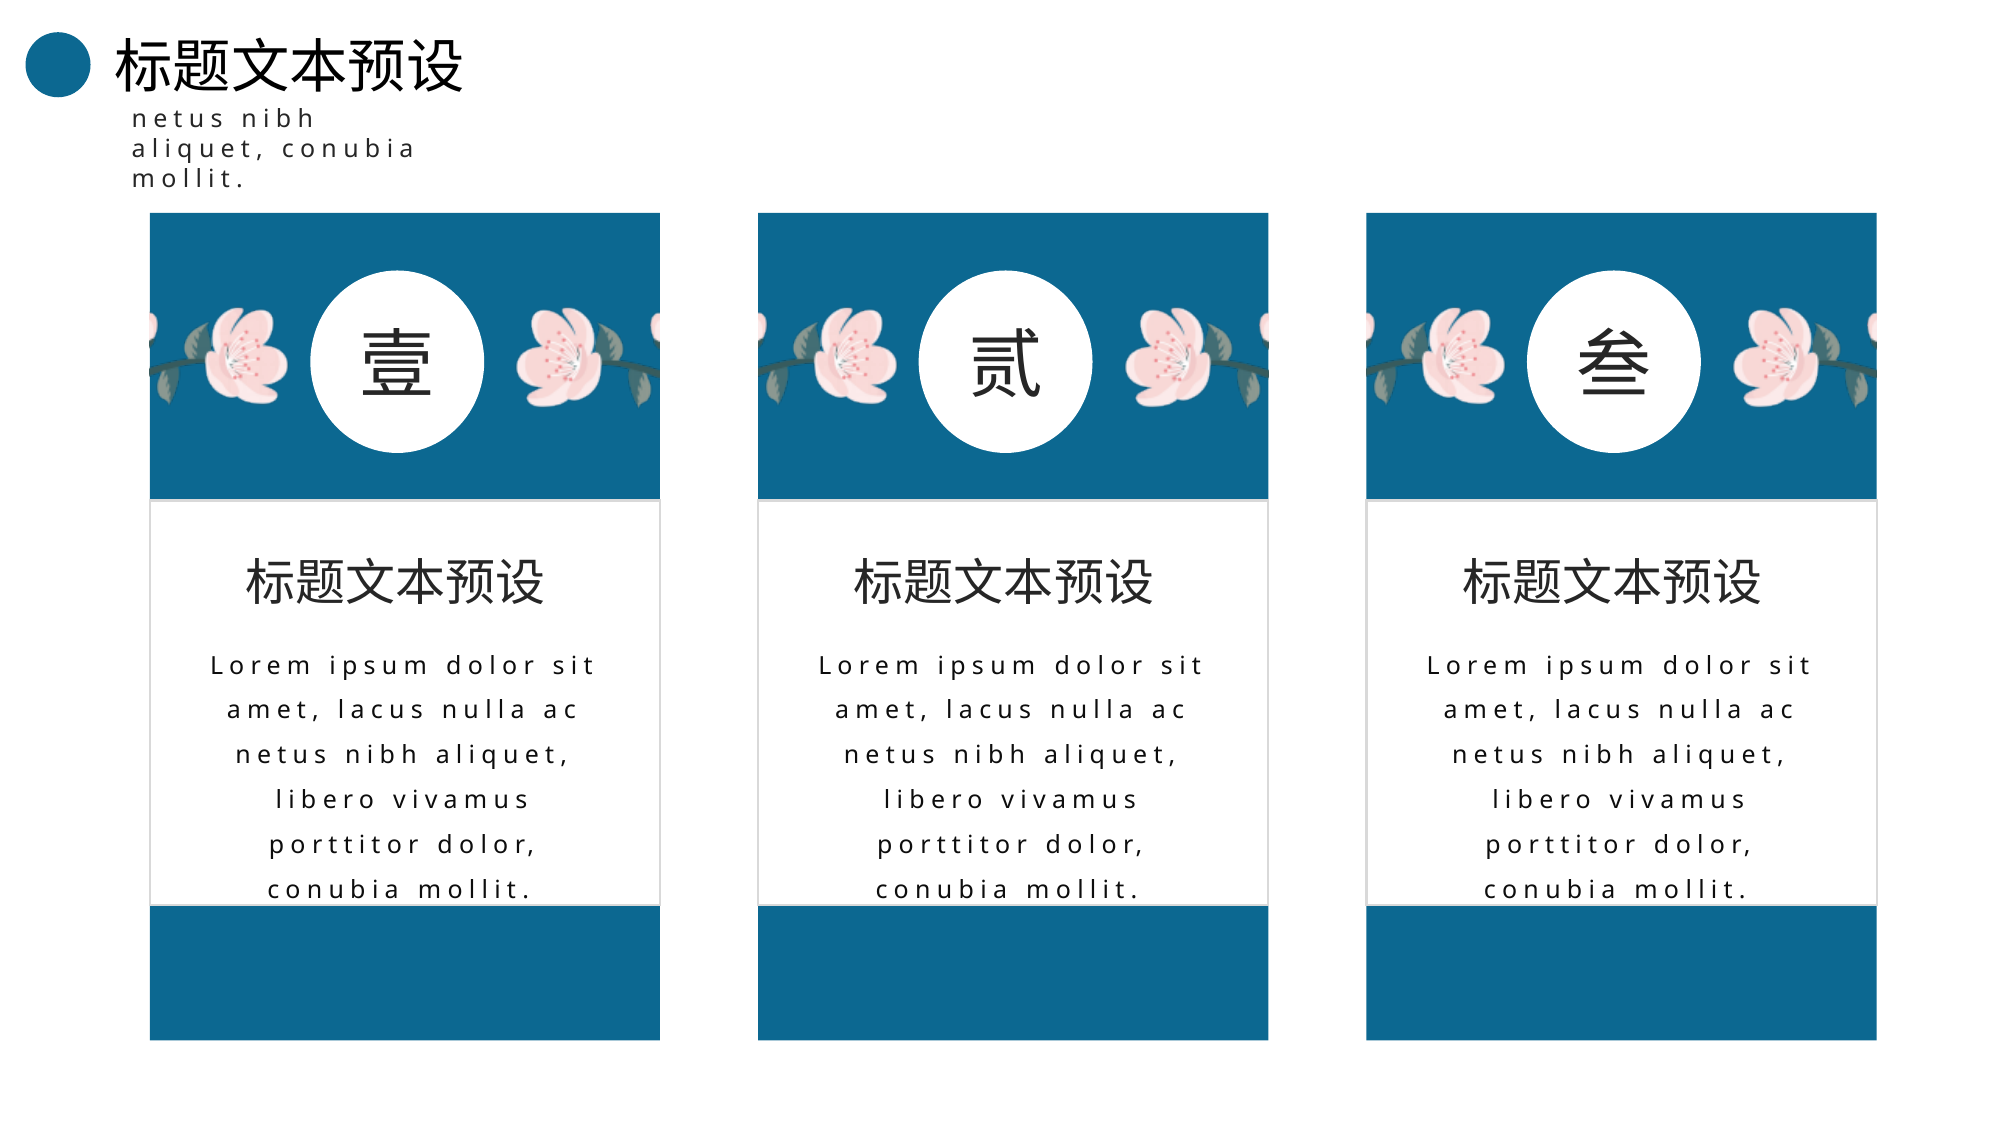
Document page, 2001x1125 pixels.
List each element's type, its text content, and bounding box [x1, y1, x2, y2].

picture [1366, 303, 1877, 1125]
text_box 壹 [329, 269, 466, 303]
text_box [1365, 212, 1878, 499]
text_box [149, 212, 661, 499]
text_box 贰 [937, 269, 1074, 303]
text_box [25, 21, 525, 186]
text_box [757, 212, 1269, 499]
picture [758, 303, 1269, 1125]
picture [149, 303, 660, 1125]
text_box 叁 [1546, 269, 1682, 303]
